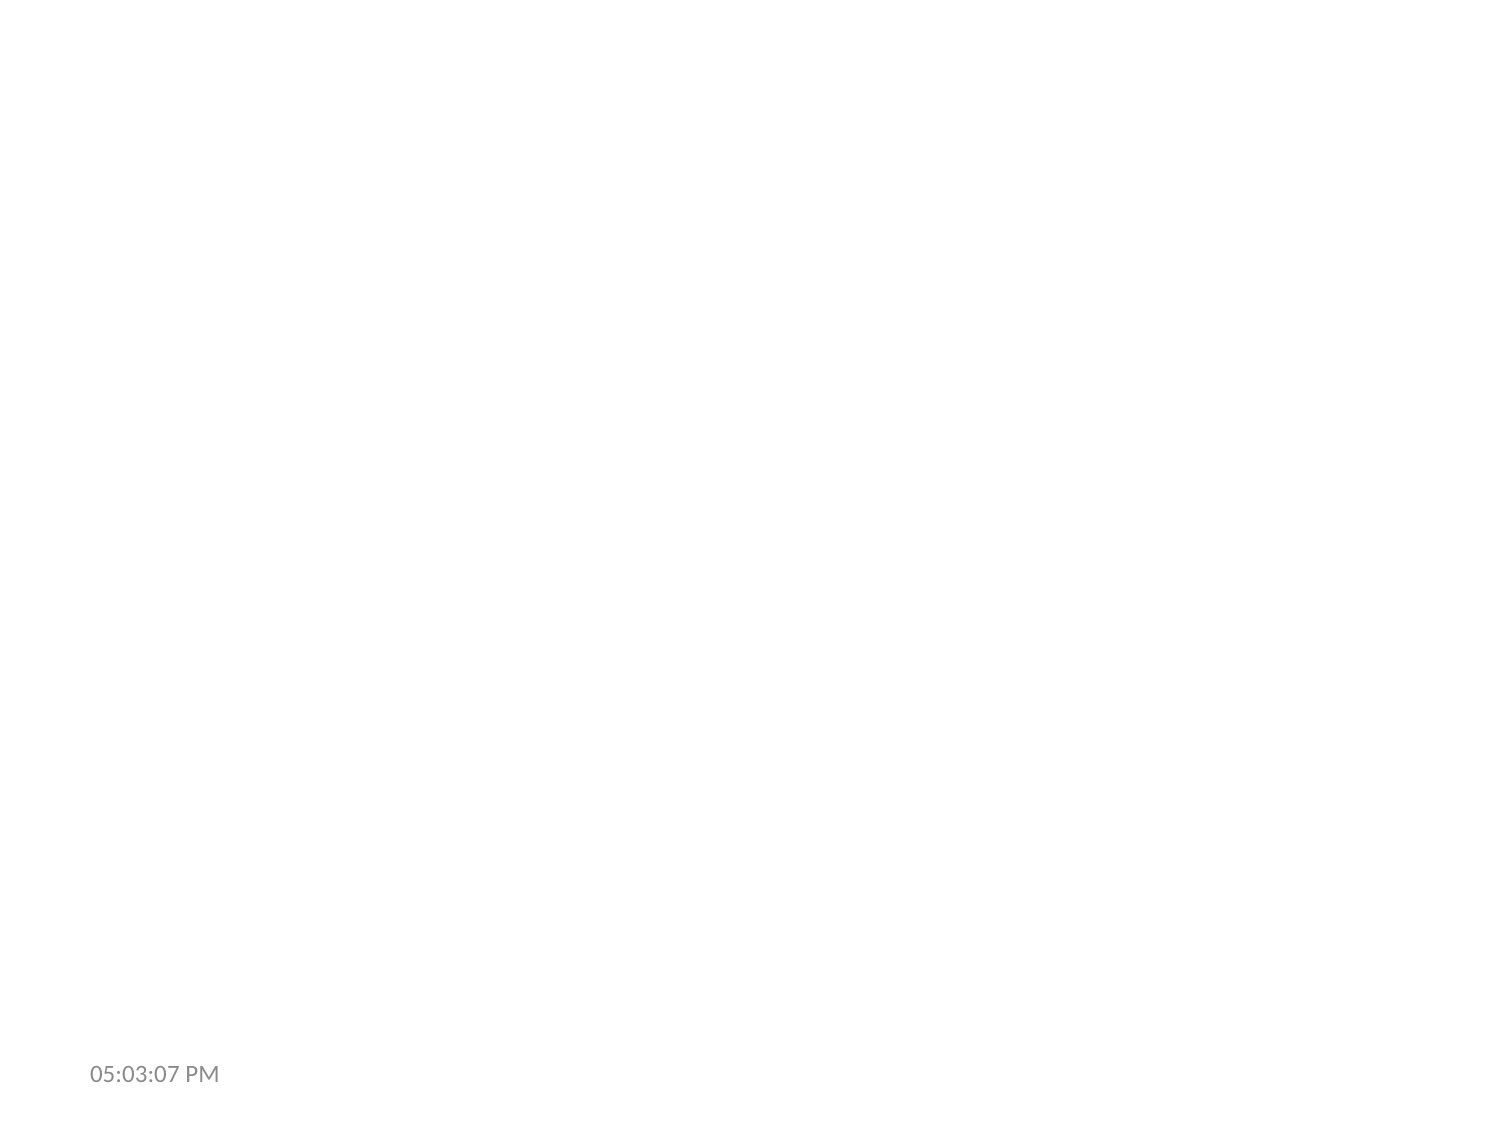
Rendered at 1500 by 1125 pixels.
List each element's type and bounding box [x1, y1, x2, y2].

slide_number [75, 1042, 425, 1103]
